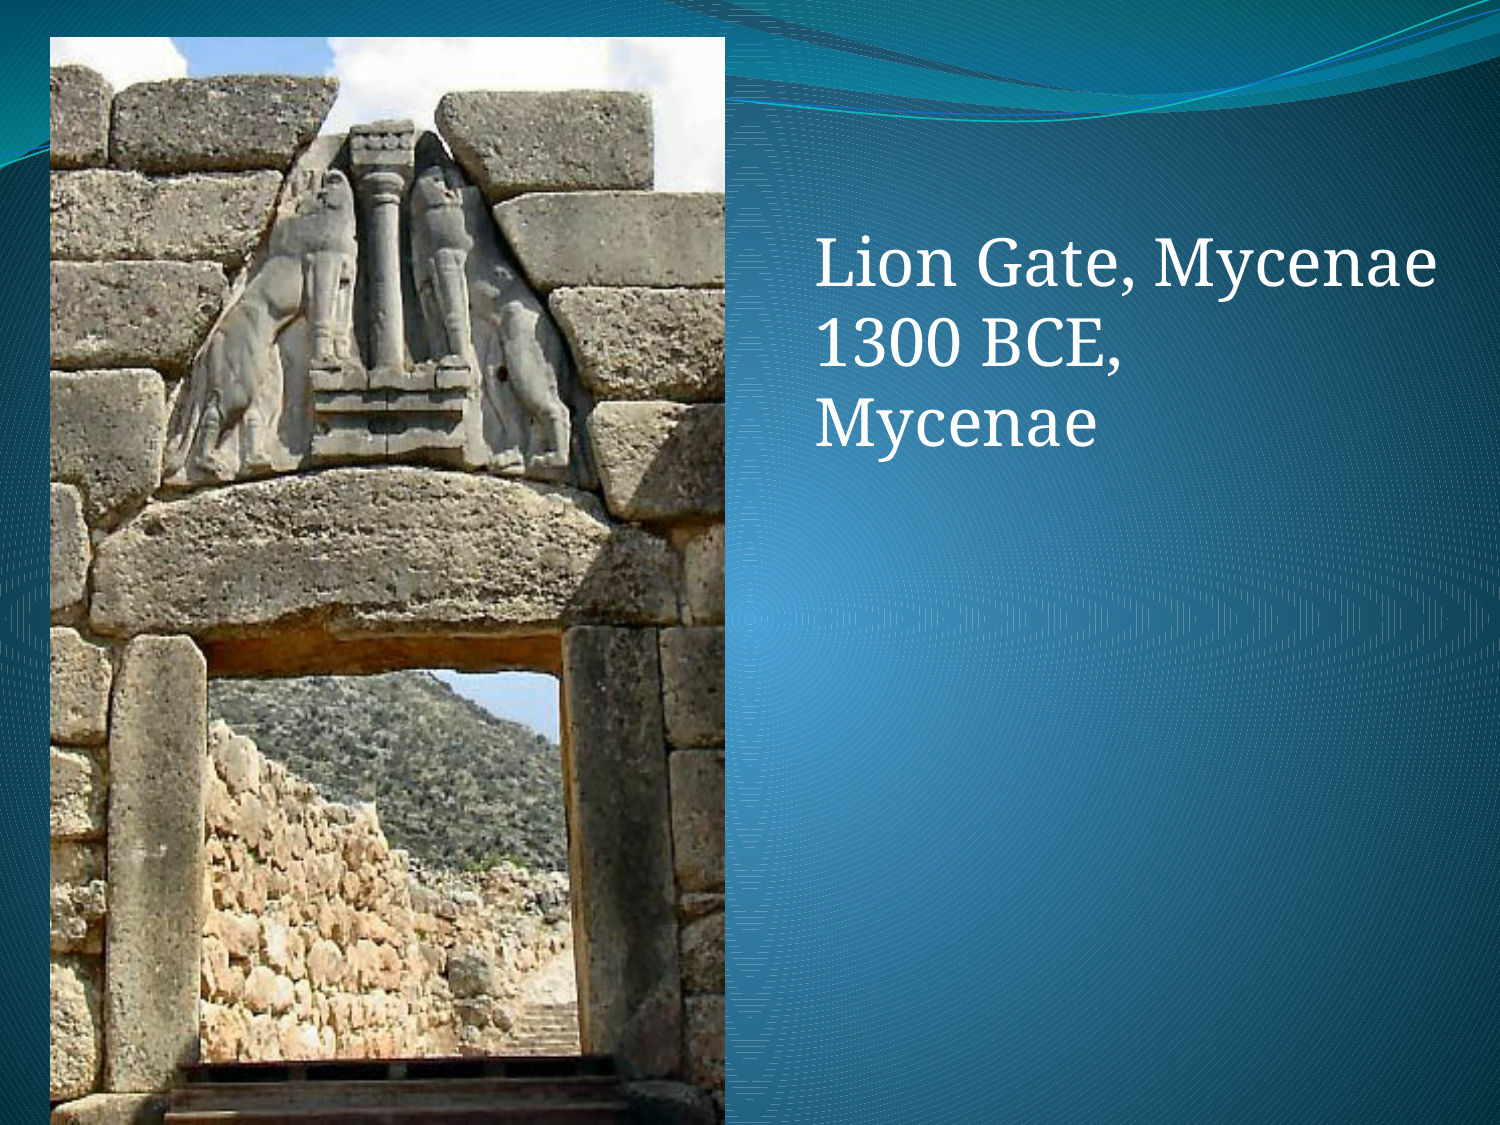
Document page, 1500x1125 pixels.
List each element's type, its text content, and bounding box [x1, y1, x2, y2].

picture [49, 37, 726, 1125]
text_box Lion Gate, Mycenae 1300 BCE, Mycenae [799, 212, 1454, 468]
